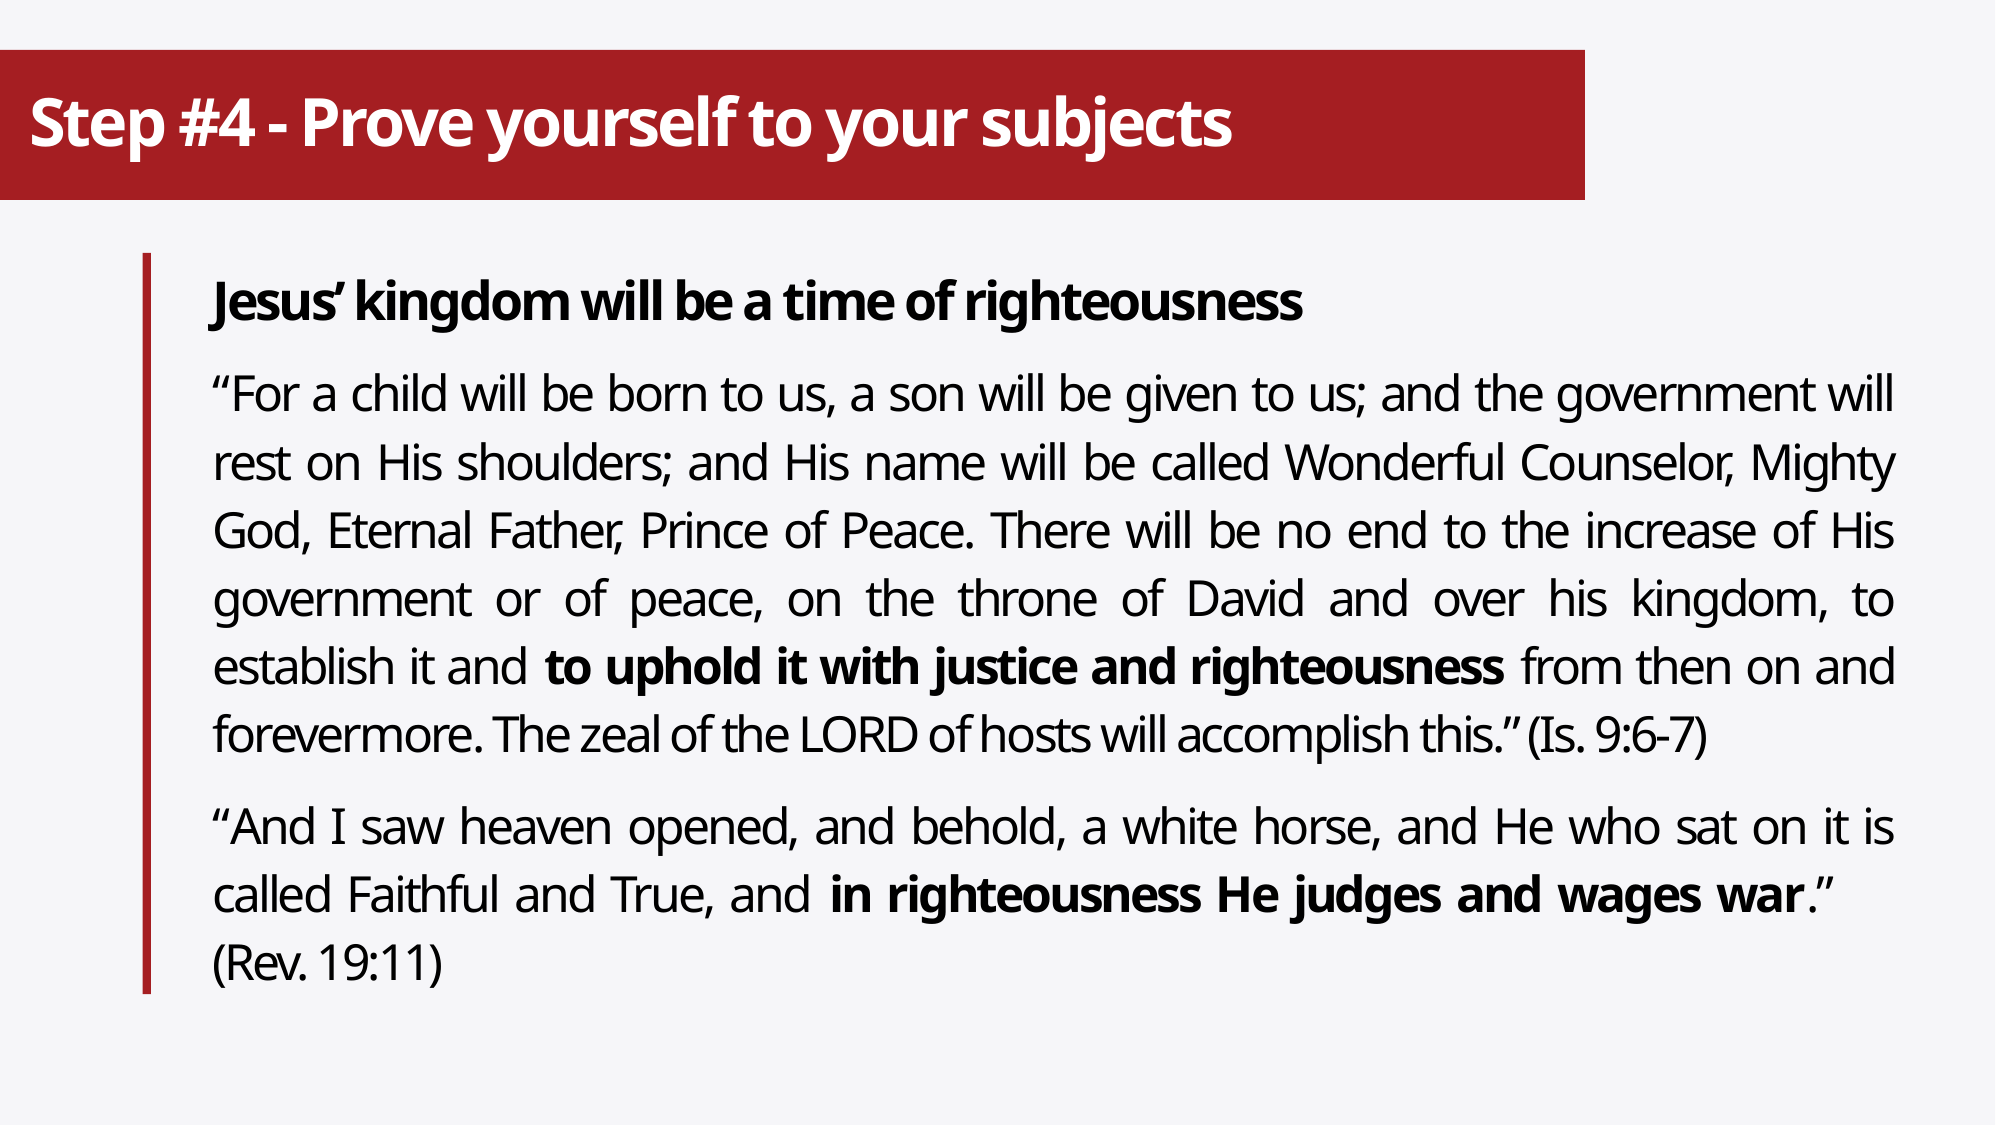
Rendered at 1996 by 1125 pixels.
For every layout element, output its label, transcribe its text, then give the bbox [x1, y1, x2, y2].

subtitle Jesus’ kingdom will be a time of righteousness “For a child will be born to us, a son will be given to us; and the government will rest on His shoulders; and His name will be called Wonderful Counselor, Mighty God, Eternal Father, Prince of Peace. There will be no end to the increase of His government or of peace, on the throne of David and over his kingdom, to establish it and to uphold it with justice and righteousness from then on and forevermore. The zeal of the LORD of hosts will accomplish this.” (Is. 9:6-7) “And I saw heaven opened, and behold, a white horse, and He who sat on it is called Faithful and True, and in righteousness He judges and wages war.” (Rev. 19:11) [197, 249, 1910, 1000]
title Step #4 - Prove yourself to your subjects [14, 62, 1810, 188]
